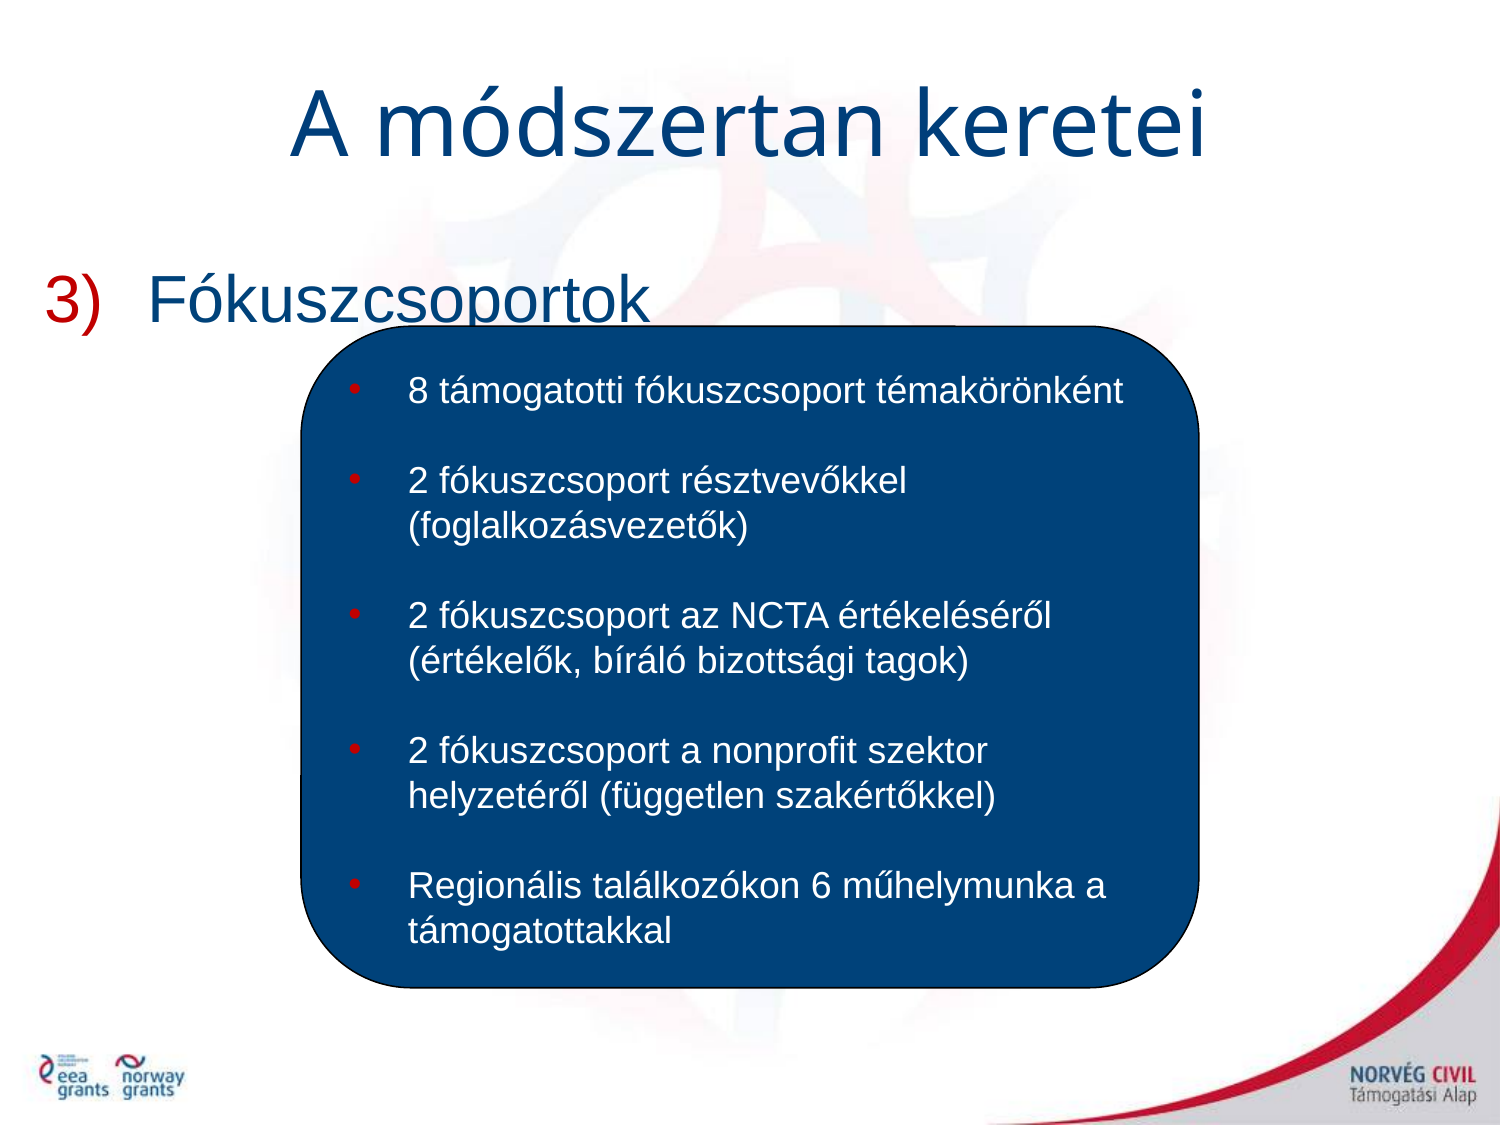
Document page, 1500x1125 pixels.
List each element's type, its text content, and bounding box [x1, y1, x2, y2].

picture [0, 0, 1500, 1125]
text_box 8 támogatotti fókuszcsoport témakörönként 2 fókuszcsoport résztvevőkkel (foglalkozásvezetők) 2 fókuszcsoport az NCTA értékeléséről (értékelők, bíráló bizottsági tagok) 2 fókuszcsoport a nonprofit szektor helyzetéről (független szakértőkkel) Regionális találkozókon 6 műhelymunka a támogatottakkal [301, 326, 1199, 988]
text_box A módszertan keretei [41, 31, 1459, 209]
text_box Fókuszcsoportok [29, 207, 1471, 463]
